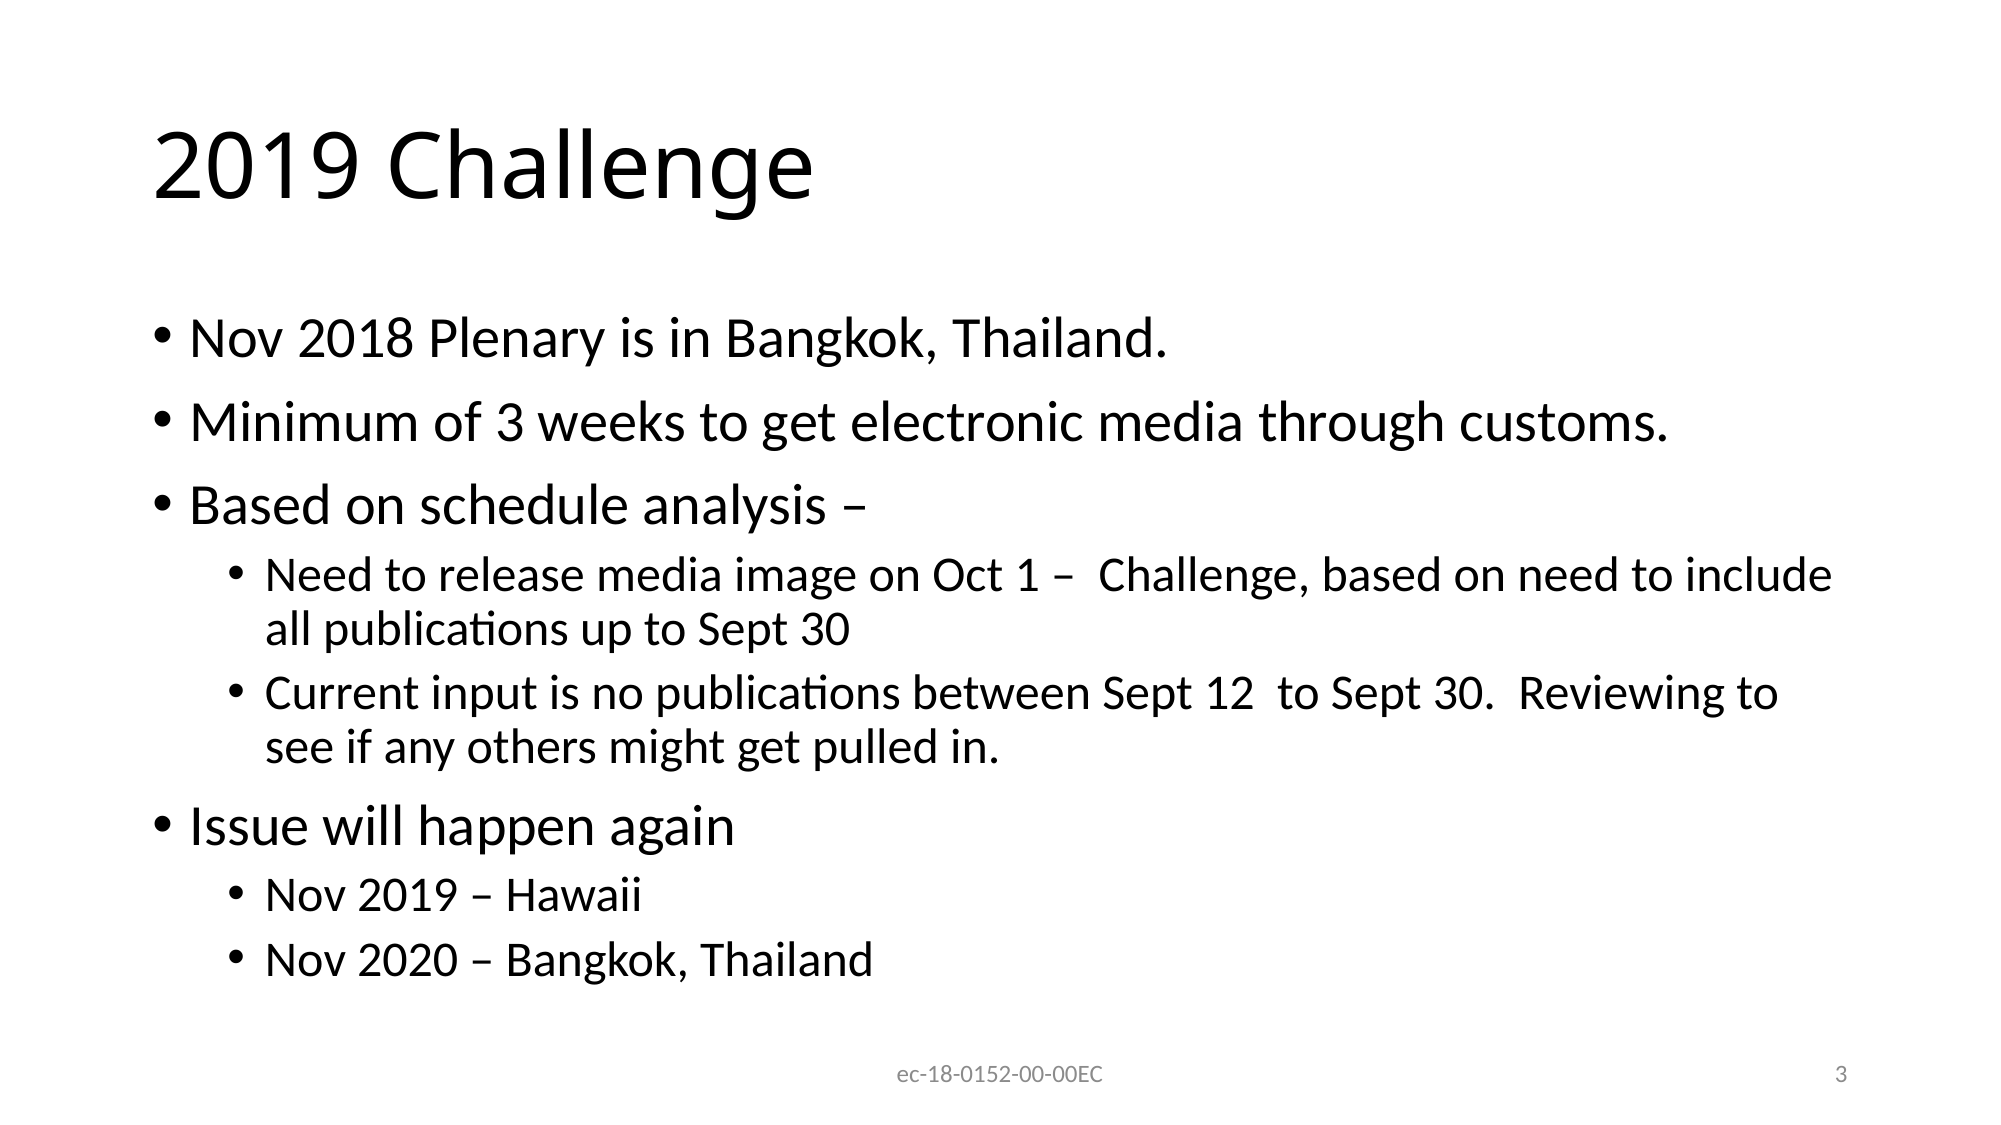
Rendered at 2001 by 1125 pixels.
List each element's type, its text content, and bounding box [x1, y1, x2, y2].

slide_number 3 [1412, 1042, 1863, 1103]
footer ec-18-0152-00-00EC [662, 1042, 1338, 1103]
list Nov 2018 Plenary is in Bangkok, Thailand. Minimum of 3 weeks to get electronic media through customs. Based on schedule analysis – Need to release media image on Oct 1 – Challenge, based on need to include all publications up to Sept 30 Current input is no publications between Sept 12 to Sept 30. Reviewing to see if any others might get pulled in. Issue will happen again Nov 2019 – Hawaii Nov 2020 – Bangkok, Thailand [137, 299, 1863, 1014]
title 2019 Challenge [137, 59, 1863, 278]
